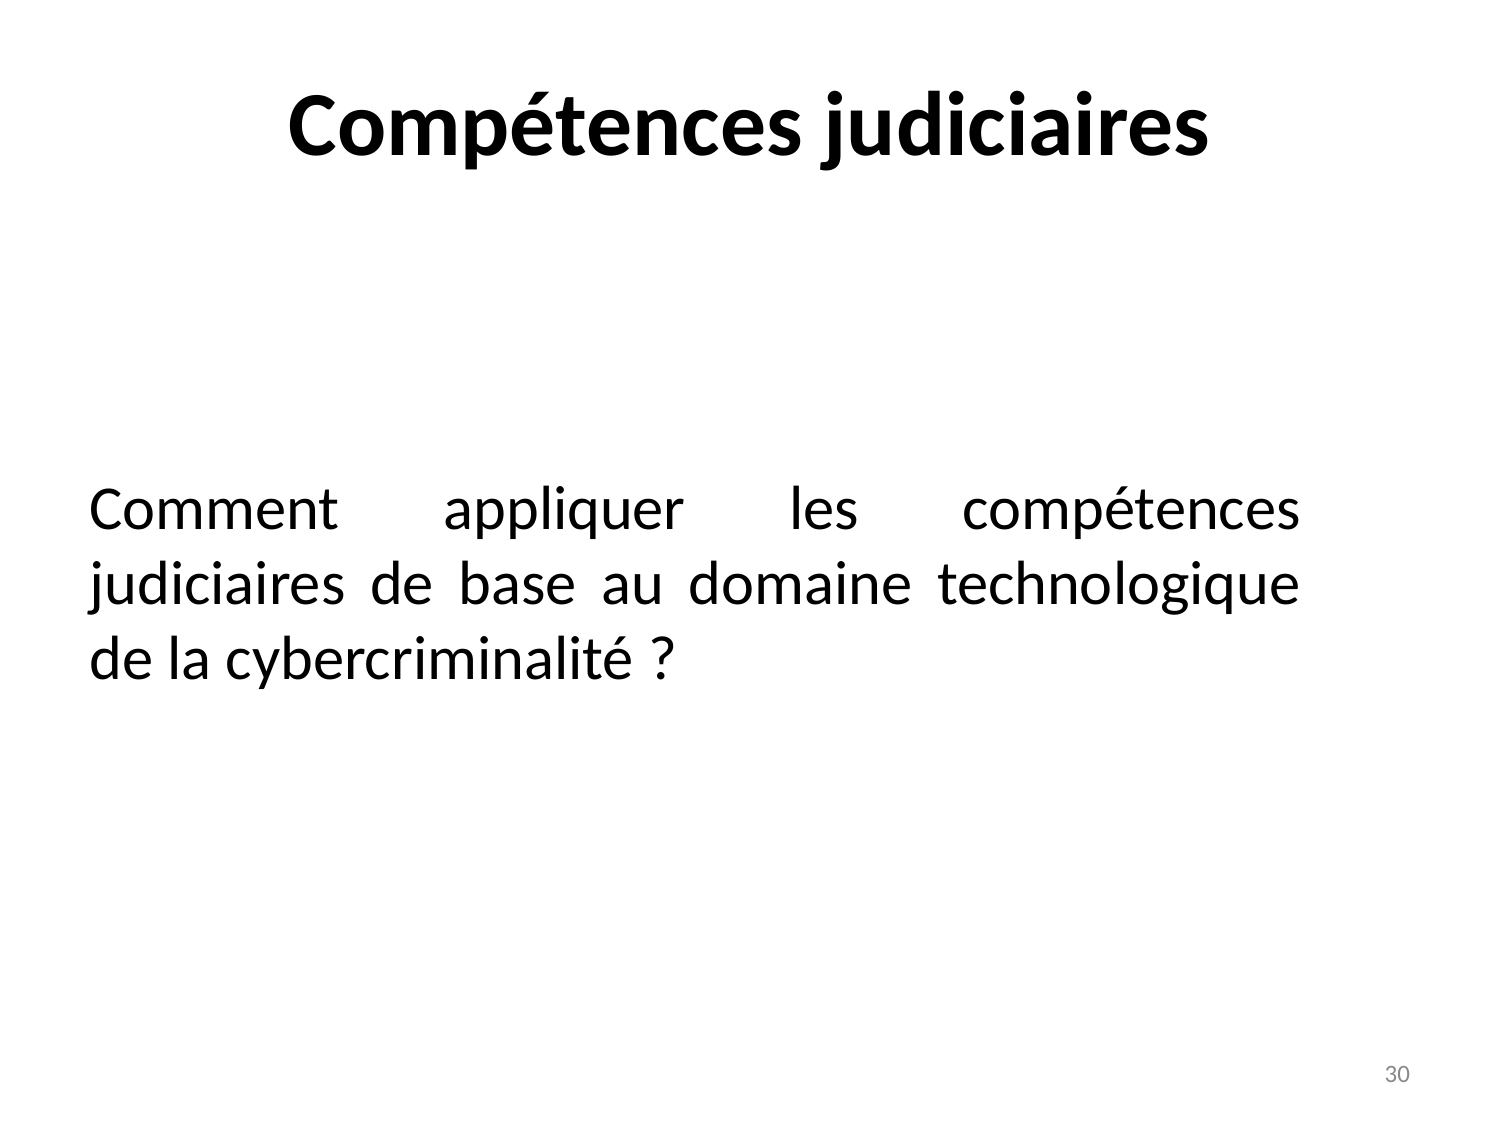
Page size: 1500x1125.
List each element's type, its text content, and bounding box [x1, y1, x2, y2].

title Compétences judiciaires [75, 24, 1425, 213]
text_box Comment appliquer les compétences judiciaires de base au domaine technologique de la cybercriminalité ? [74, 197, 1317, 1073]
slide_number 30 [1074, 1042, 1425, 1103]
